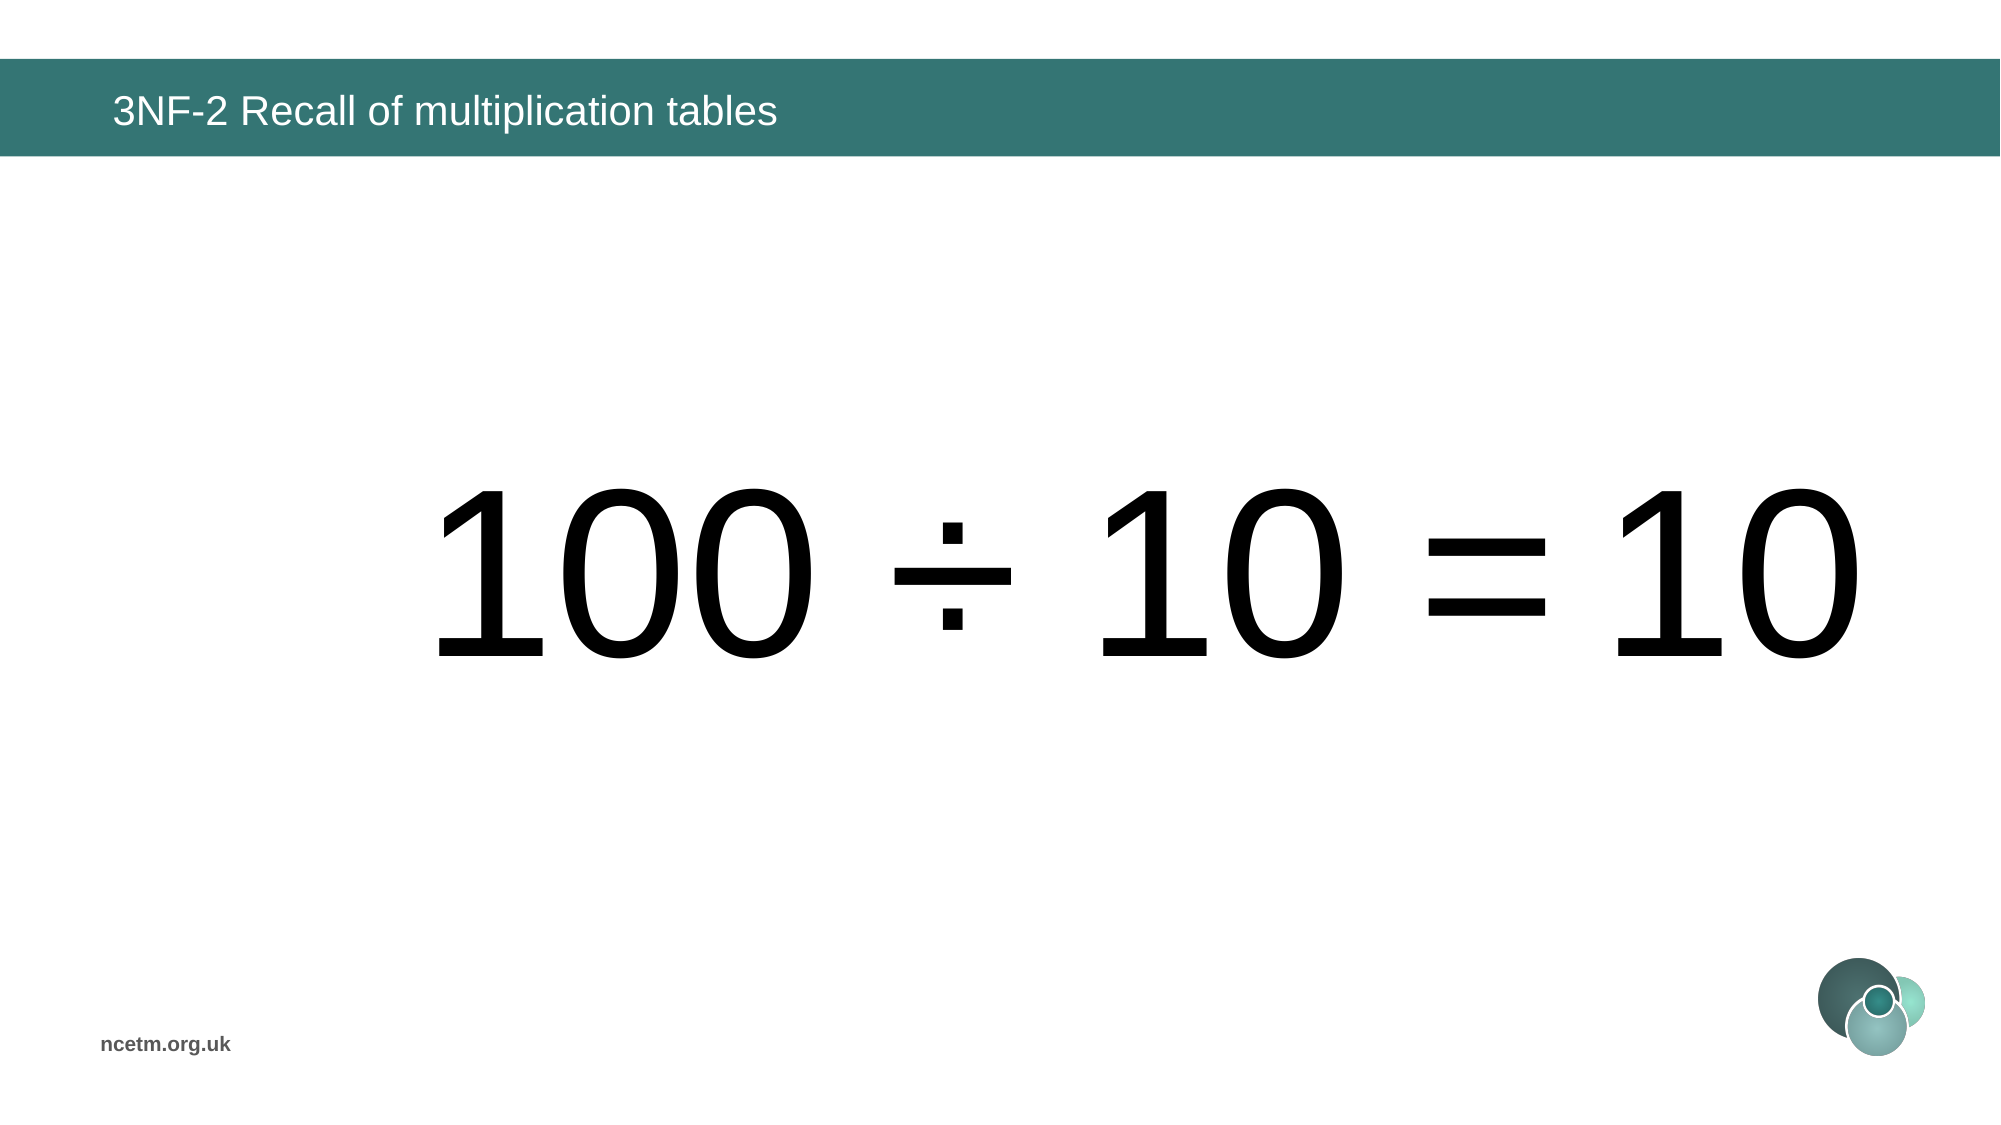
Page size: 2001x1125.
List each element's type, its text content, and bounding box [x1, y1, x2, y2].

title 3NF-2 Recall of multiplication tables [97, 76, 1945, 147]
picture [1818, 958, 1925, 1056]
text_box 100 ÷ 10 = [406, 409, 1585, 712]
text_box 10 [1585, 409, 1883, 712]
